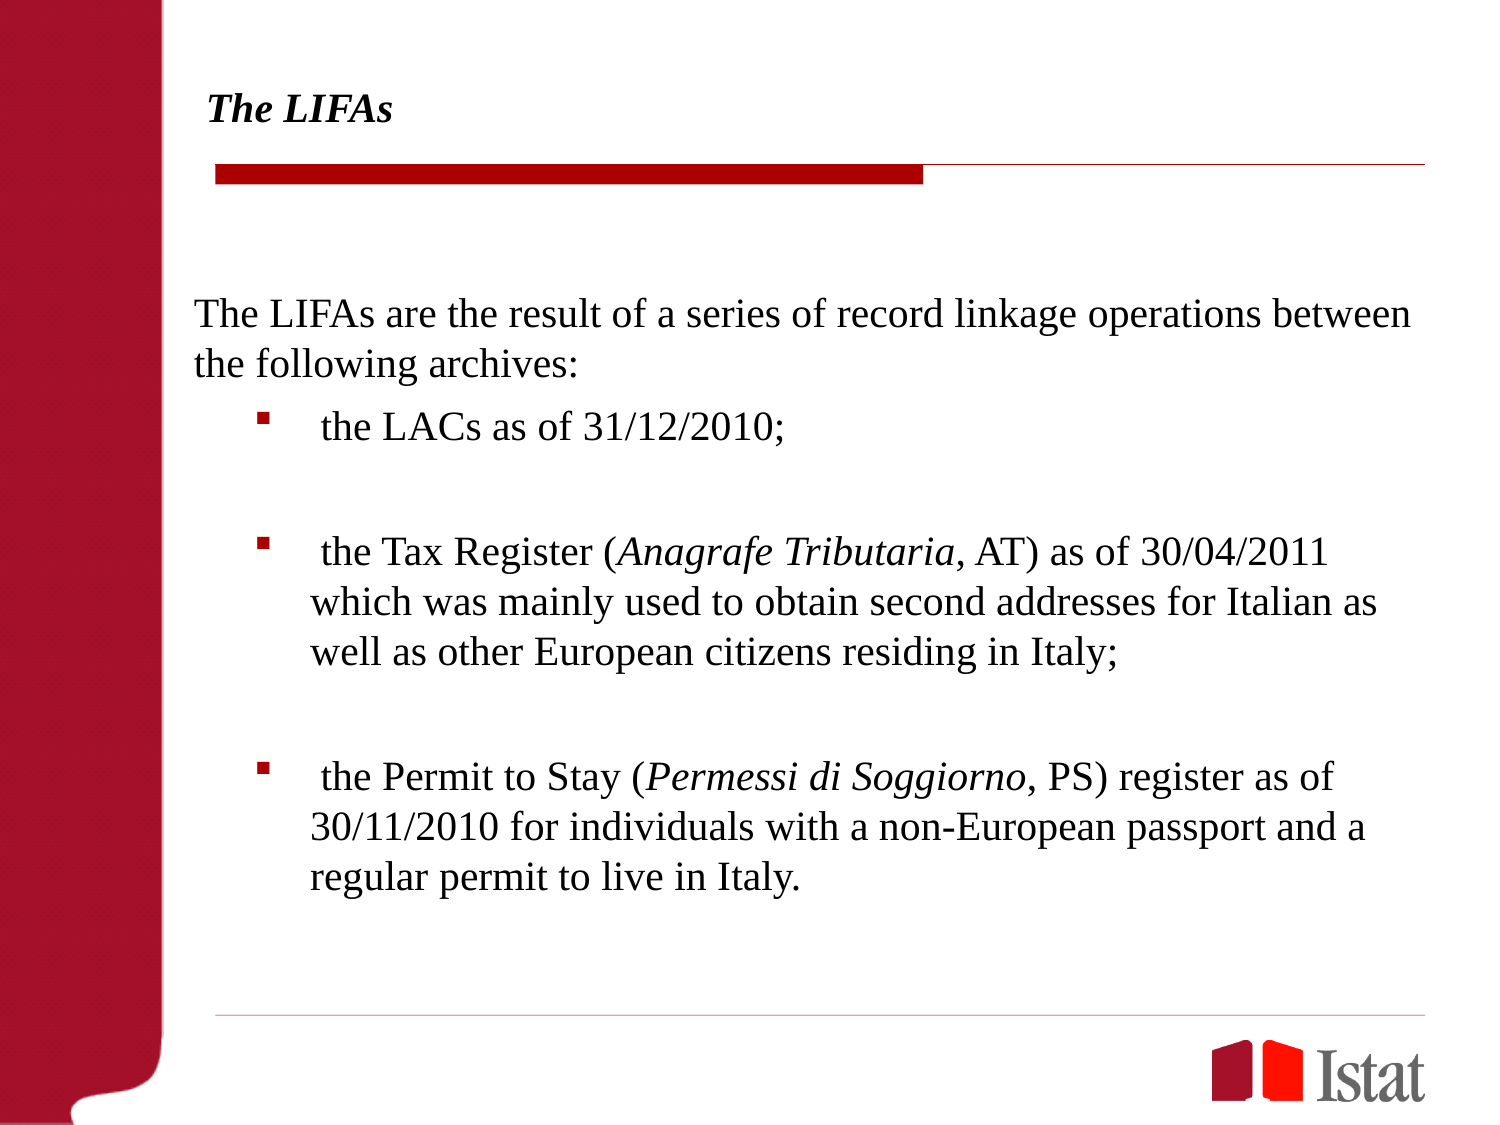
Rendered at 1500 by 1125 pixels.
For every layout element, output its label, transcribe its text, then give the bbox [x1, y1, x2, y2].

picture [0, 0, 164, 1125]
list The LIFAs are the result of a series of record linkage operations between the following archives: the LACs as of 31/12/2010; the Tax Register (Anagrafe Tributaria, AT) as of 30/04/2011 which was mainly used to obtain second addresses for Italian as well as other European citizens residing in Italy; the Permit to Stay (Permessi di Soggiorno, PS) register as of 30/11/2010 for individuals with a non-European passport and a regular permit to live in Italy. [178, 219, 1449, 1071]
picture [1212, 1071, 1425, 1102]
title The LIFAs [180, 45, 1425, 167]
